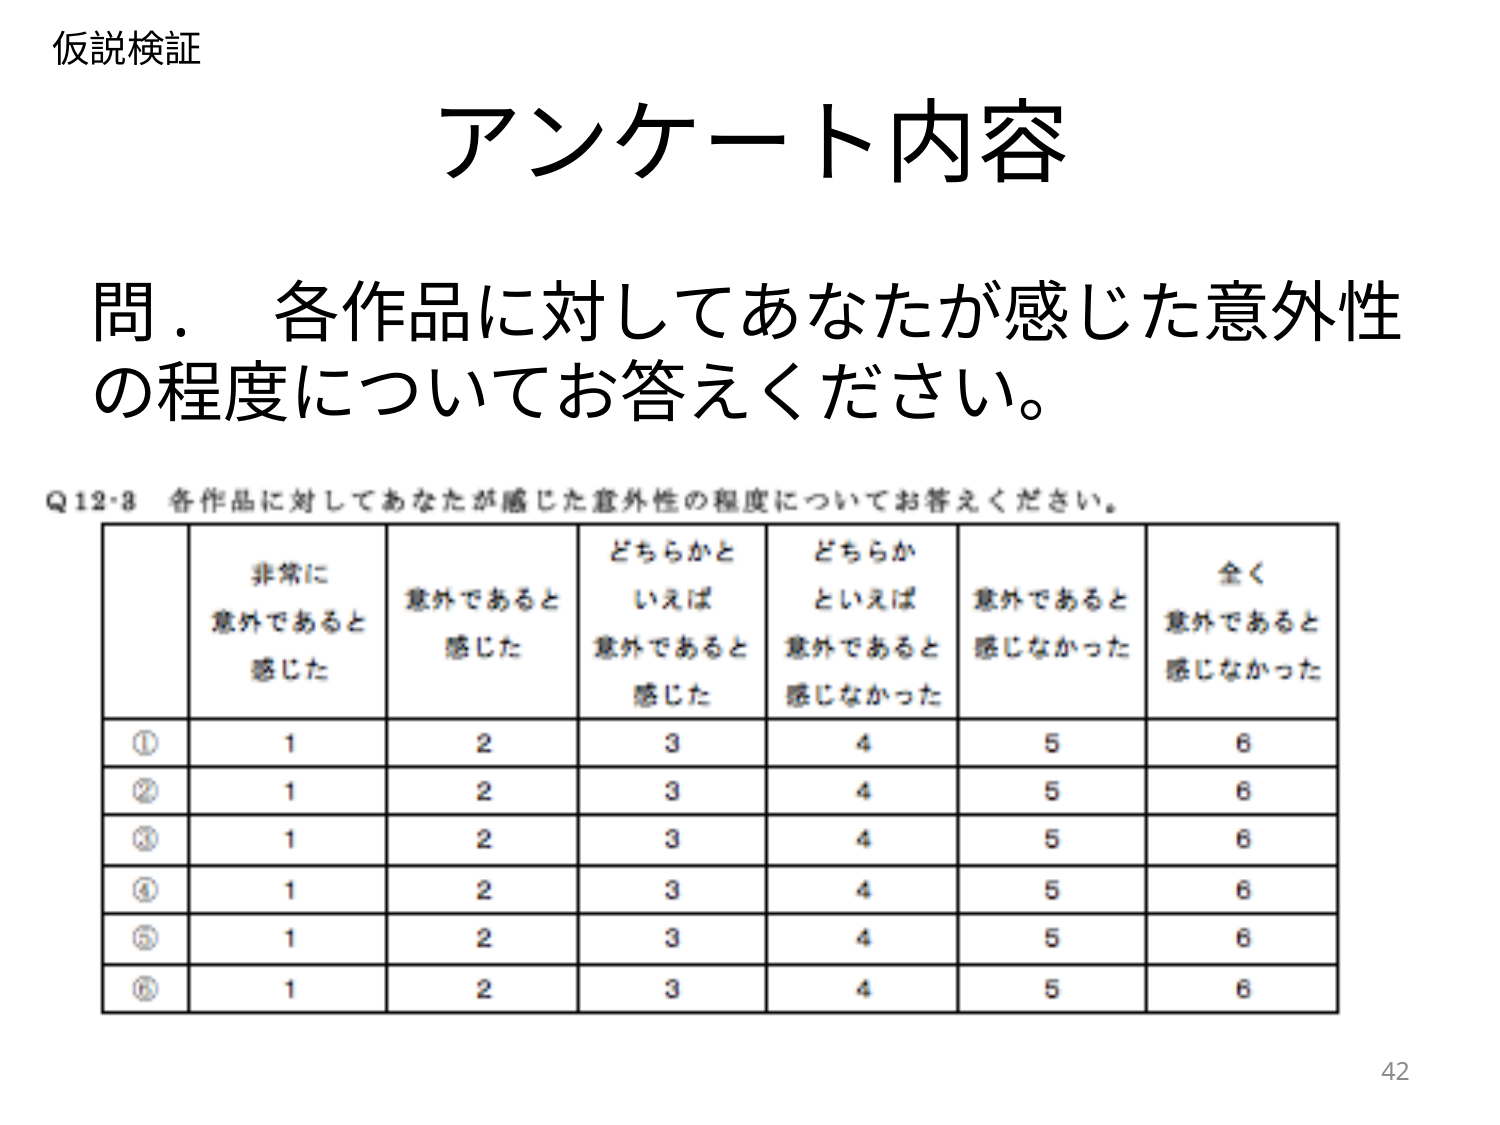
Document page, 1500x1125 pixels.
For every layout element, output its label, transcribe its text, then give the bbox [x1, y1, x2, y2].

picture [0, 447, 1500, 1060]
title アンケート内容 [75, 45, 1425, 233]
list 問. 各作品に対してあなたが感じた意外性の程度についてお答えください。 [75, 262, 1425, 445]
slide_number 42 [1074, 1068, 1425, 1103]
text_box 仮説検証 [30, 7, 224, 88]
